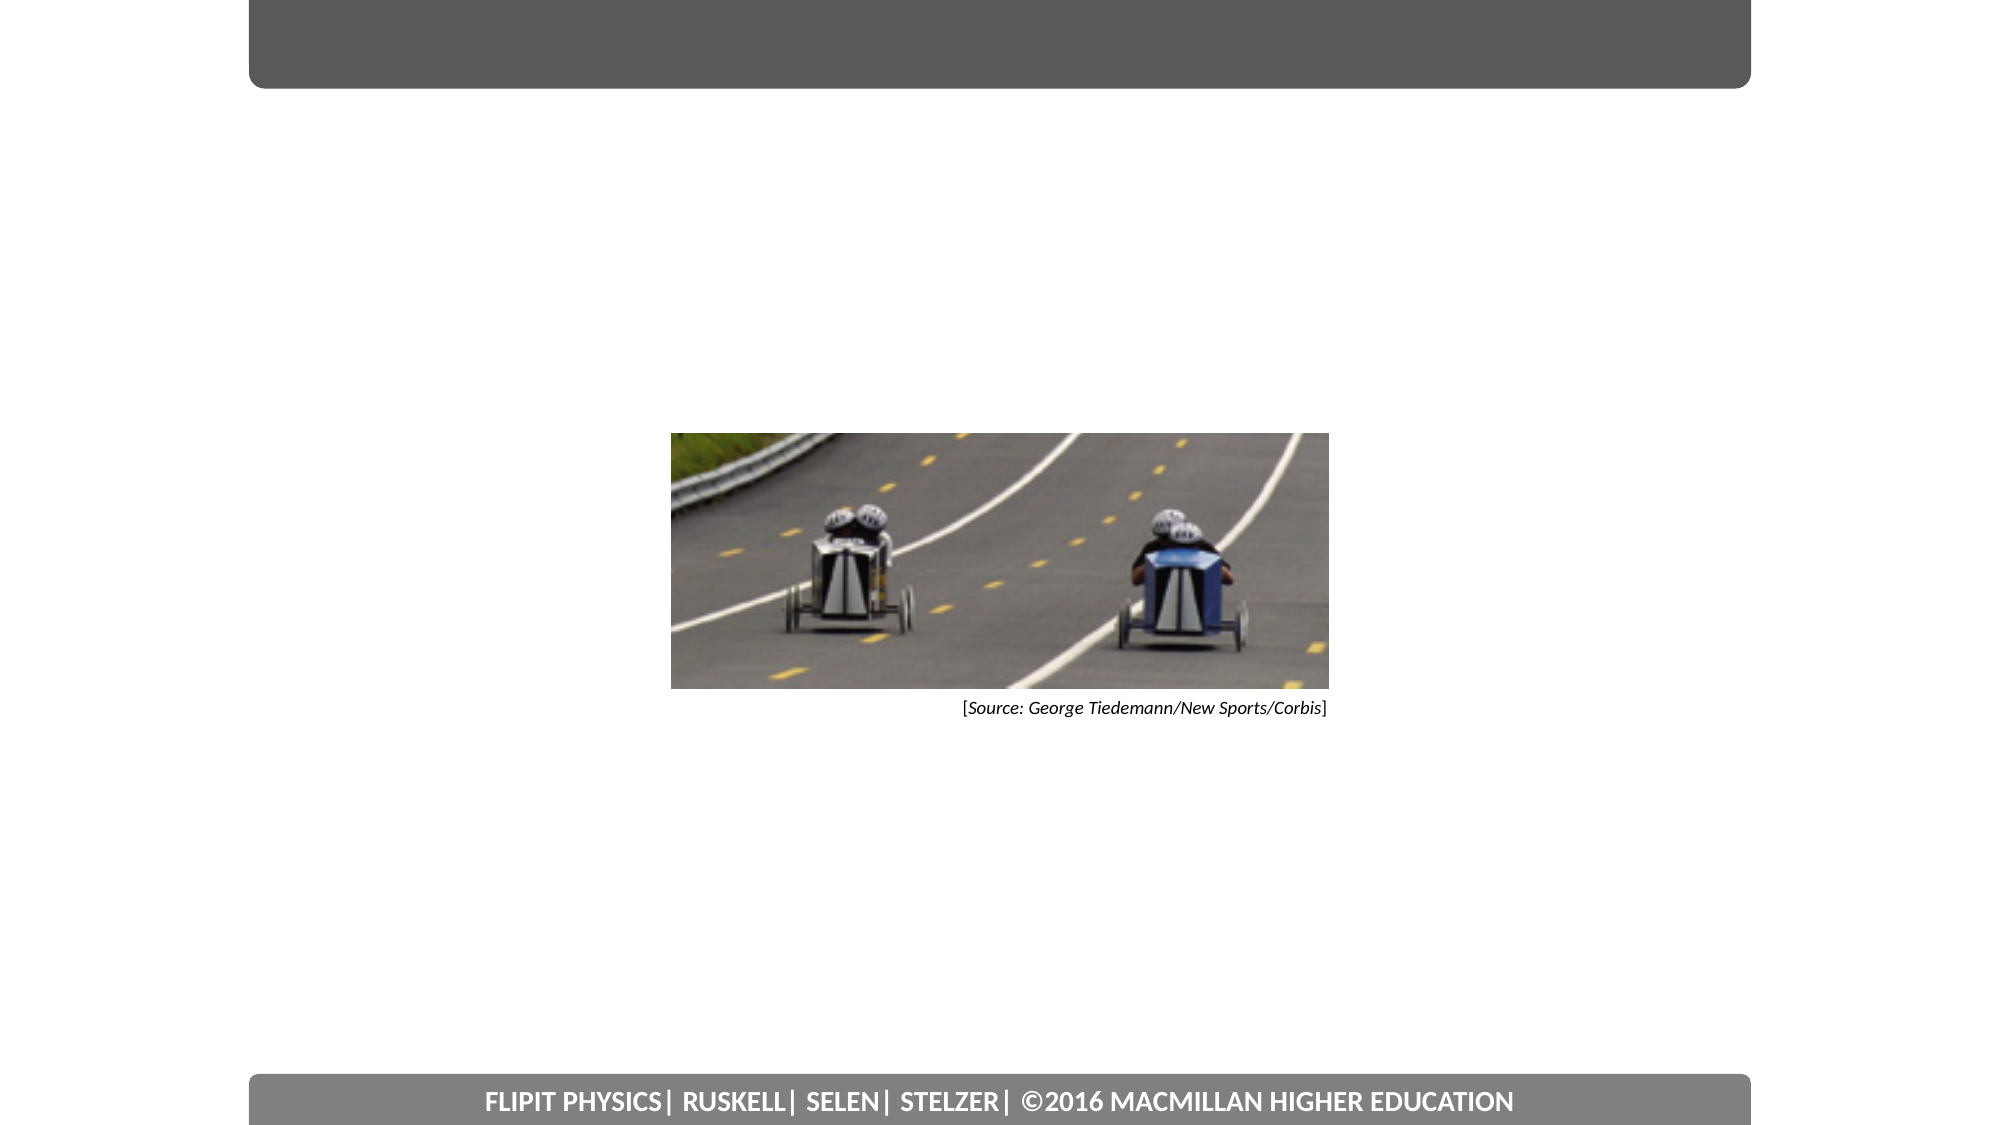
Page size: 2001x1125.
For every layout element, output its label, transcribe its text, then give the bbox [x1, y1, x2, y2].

text_box [Source: George Tiedemann/New Sports/Corbis] [911, 688, 1342, 726]
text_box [249, 1074, 1750, 1125]
picture [671, 433, 1329, 689]
text_box [248, 0, 1752, 89]
